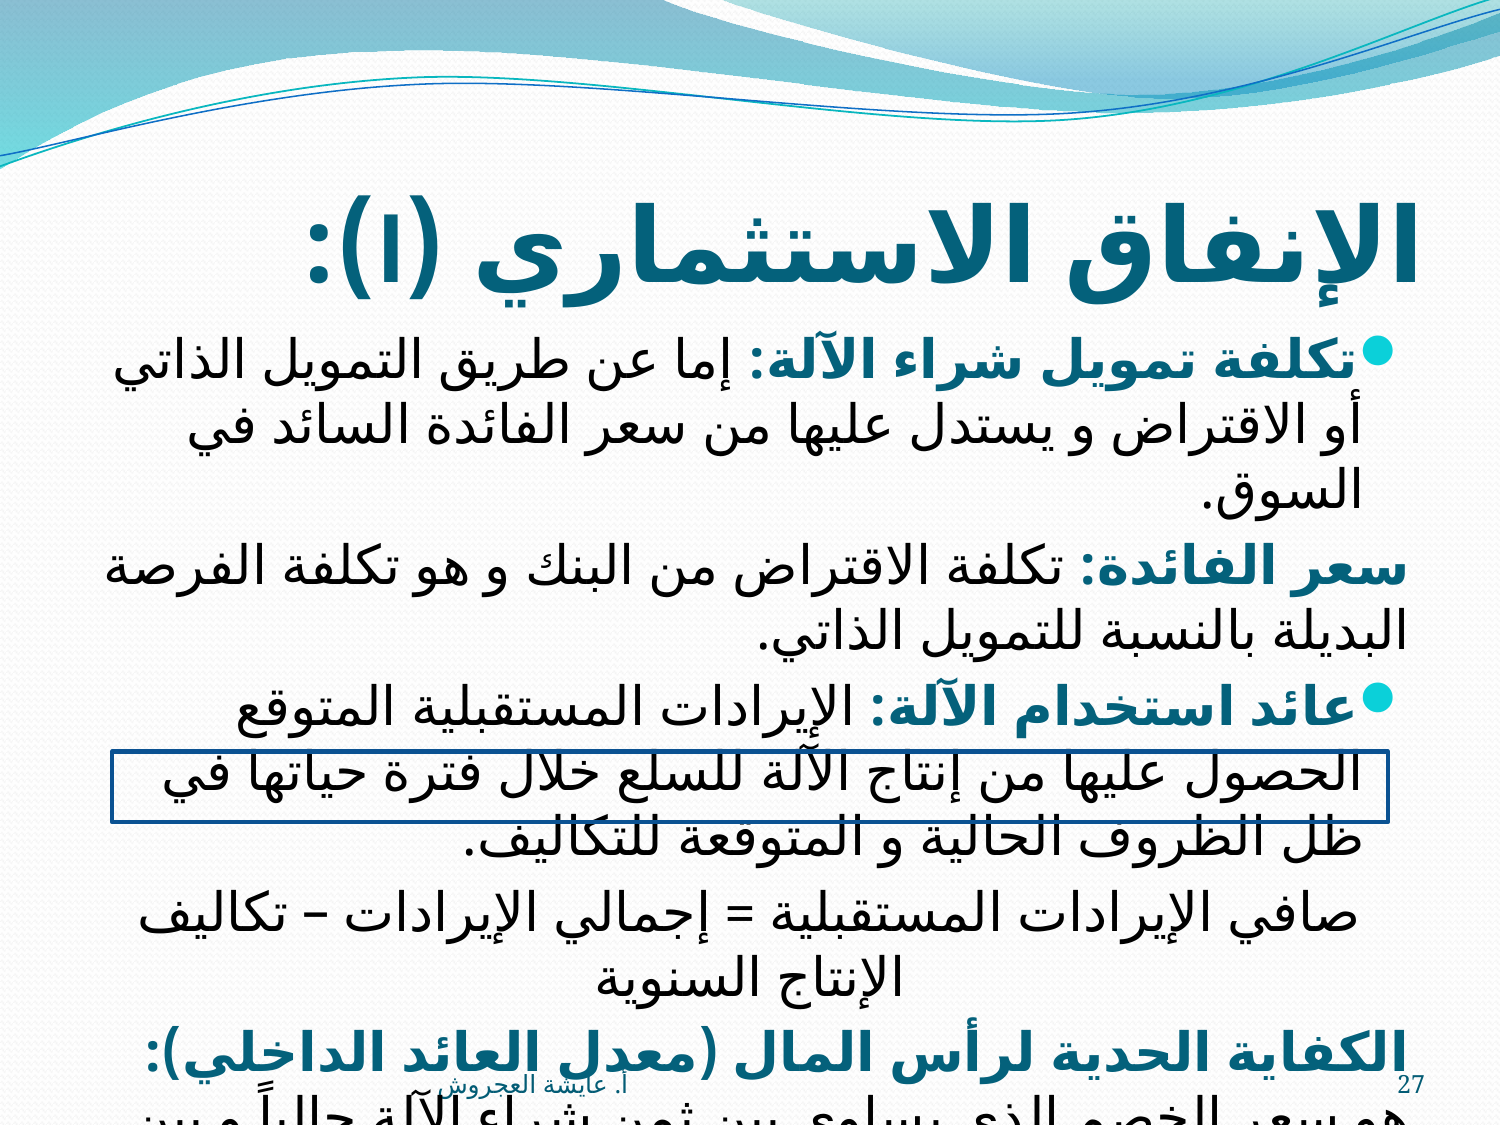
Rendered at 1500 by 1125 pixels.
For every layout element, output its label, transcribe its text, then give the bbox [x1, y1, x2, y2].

footer أ. عايشة العجروش [437, 1042, 988, 1103]
text_box [110, 749, 1390, 824]
slide_number 27 [1299, 1042, 1425, 1103]
title الإنفاق الاستثماري (I): [75, 115, 1425, 303]
list تكلفة تمويل شراء الآلة: إما عن طريق التمويل الذاتي أو الاقتراض و يستدل عليها من سعر الفائدة السائد في السوق. سعر الفائدة: تكلفة الاقتراض من البنك و هو تكلفة الفرصة البديلة بالنسبة للتمويل الذاتي. عائد استخدام الآلة: الإيرادات المستقبلية المتوقع الحصول عليها من إنتاج الآلة للسلع خلال فترة حياتها في ظل الظروف الحالية و المتوقعة للتكاليف. صافي الإيرادات المستقبلية = إجمالي الإيرادات – تكاليف الإنتاج السنوية الكفاية الحدية لرأس المال (معدل العائد الداخلي): هو سعر الخصم الذي يساوي بين ثمن شراء الآلة حالياً و بين القيمة الحالية للعائدات، و يستخرج من صافي الإيرادات المستقبلية [75, 317, 1425, 1038]
